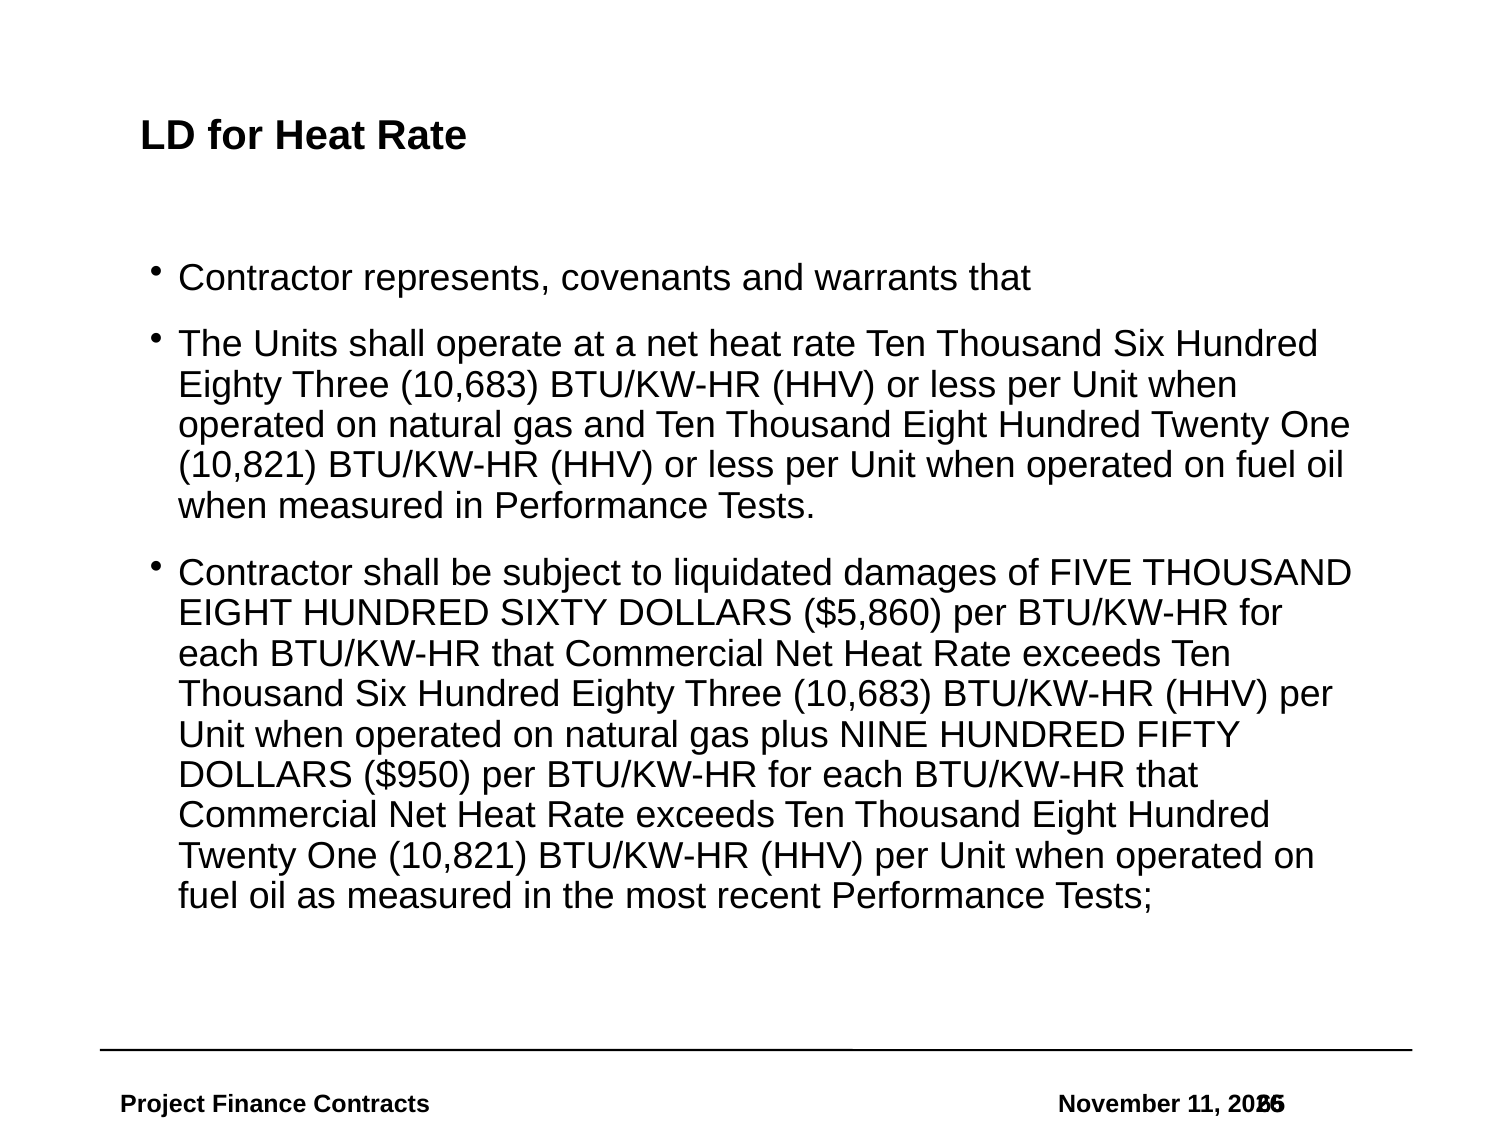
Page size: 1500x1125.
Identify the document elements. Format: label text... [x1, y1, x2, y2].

list Contractor represents, covenants and warrants that The Units shall operate at a net heat rate Ten Thousand Six Hundred Eighty Three (10,683) BTU/KW-HR (HHV) or less per Unit when operated on natural gas and Ten Thousand Eight Hundred Twenty One (10,821) BTU/KW-HR (HHV) or less per Unit when operated on fuel oil when measured in Performance Tests. Contractor shall be subject to liquidated damages of FIVE THOUSAND EIGHT HUNDRED SIXTY DOLLARS ($5,860) per BTU/KW-HR for each BTU/KW-HR that Commercial Net Heat Rate exceeds Ten Thousand Six Hundred Eighty Three (10,683) BTU/KW-HR (HHV) per Unit when operated on natural gas plus NINE HUNDRED FIFTY DOLLARS ($950) per BTU/KW-HR for each BTU/KW-HR that Commercial Net Heat Rate exceeds Ten Thousand Eight Hundred Twenty One (10,821) BTU/KW-HR (HHV) per Unit when operated on fuel oil as measured in the most recent Performance Tests; [124, 249, 1376, 1001]
title LD for Heat Rate [124, 99, 1288, 226]
